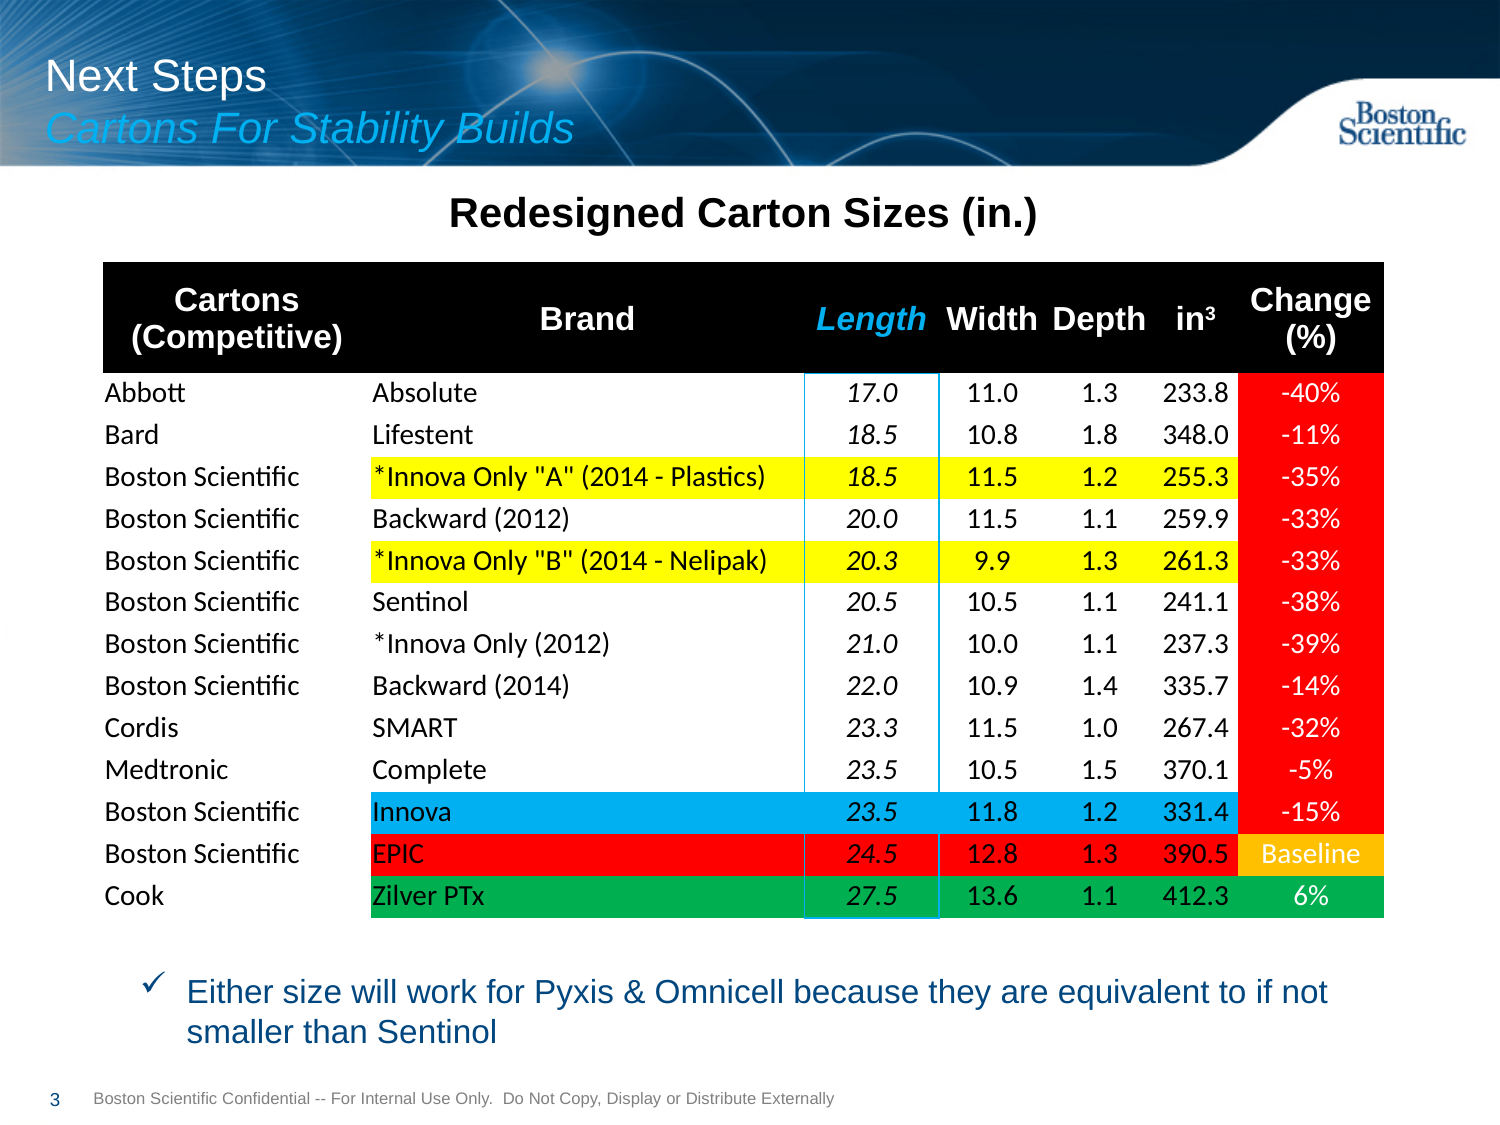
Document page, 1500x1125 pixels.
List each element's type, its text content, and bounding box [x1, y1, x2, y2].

table_cell Width [939, 262, 1046, 373]
table_cell 10.9 [940, 666, 1046, 708]
table_cell Boston Scientific [103, 834, 371, 876]
table_cell 10.5 [940, 583, 1046, 625]
table_cell in3 [1154, 262, 1238, 373]
table_cell -38% [1238, 583, 1384, 625]
table_cell Complete [371, 750, 804, 792]
table_cell Brand [371, 262, 804, 373]
table_cell Backward (2014) [371, 666, 804, 708]
table_cell 12.8 [940, 834, 1046, 876]
table_cell Bard [103, 415, 371, 457]
table_cell -39% [1238, 625, 1384, 666]
table_cell 18.5 [805, 415, 938, 457]
table_cell *Innova Only "B" (2014 - Nelipak) [371, 541, 804, 583]
table_cell Depth [1046, 262, 1154, 373]
table_cell 20.3 [805, 541, 938, 583]
table_cell -32% [1238, 708, 1384, 750]
table_cell Cordis [103, 708, 371, 750]
table_cell 24.5 [805, 834, 938, 876]
table_cell 13.6 [940, 876, 1046, 918]
table_cell 17.0 [805, 374, 938, 415]
table_cell Baseline [1238, 834, 1384, 876]
table_cell *Innova Only "A" (2014 - Plastics) [371, 457, 804, 499]
table_cell 237.3 [1154, 625, 1238, 666]
table_cell Boston Scientific [103, 583, 371, 625]
table_cell Change (%) [1238, 262, 1384, 373]
table_cell 11.5 [940, 457, 1046, 499]
table_cell Cartons (Competitive) [103, 262, 371, 373]
text_box Either size will work for Pyxis & Omnicell because they are equivalent to if not smaller than Sentinol [125, 962, 1363, 1057]
table_cell Medtronic [103, 750, 371, 792]
table_cell 1.5 [1046, 750, 1154, 792]
table_cell 1.3 [1046, 373, 1154, 415]
table_cell 1.2 [1046, 457, 1154, 499]
table_cell Boston Scientific [103, 666, 371, 708]
table_cell 233.8 [1154, 373, 1238, 415]
table_cell -40% [1238, 373, 1384, 415]
table_cell 20.0 [805, 499, 938, 541]
table_cell -5% [1238, 750, 1384, 792]
table_cell Boston Scientific [103, 792, 371, 834]
table_cell EPIC [371, 834, 804, 876]
title Next Steps Cartons For Stability Builds [29, 37, 1105, 161]
table_cell 1.3 [1046, 541, 1154, 583]
table_cell 23.5 [805, 750, 938, 792]
table_cell Lifestent [371, 415, 804, 457]
table_cell 267.4 [1154, 708, 1238, 750]
table_cell Backward (2012) [371, 499, 804, 541]
table_cell 1.1 [1046, 583, 1154, 625]
table_cell *Innova Only (2012) [371, 625, 804, 666]
table_cell 1.2 [1046, 792, 1154, 834]
table_cell -33% [1238, 541, 1384, 583]
table_cell -11% [1238, 415, 1384, 457]
table_cell 255.3 [1154, 457, 1238, 499]
table_cell 1.4 [1046, 666, 1154, 708]
table_cell 1.0 [1046, 708, 1154, 750]
table_cell Abbott [103, 373, 371, 415]
table_cell 21.0 [805, 625, 938, 666]
table_cell 20.5 [805, 583, 938, 625]
table_cell 1.1 [1046, 625, 1154, 666]
table_cell -15% [1238, 792, 1384, 834]
table_cell 9.9 [940, 541, 1046, 583]
table_cell 370.1 [1154, 750, 1238, 792]
table_cell Length [804, 262, 939, 373]
table_cell Boston Scientific [103, 625, 371, 666]
table_cell 23.5 [805, 792, 938, 834]
table_cell 27.5 [805, 876, 938, 917]
table_cell 11.5 [940, 499, 1046, 541]
table_cell Boston Scientific [103, 457, 371, 499]
table_cell 335.7 [1154, 666, 1238, 708]
table_cell 412.3 [1154, 876, 1238, 918]
table_cell 1.1 [1046, 499, 1154, 541]
table_cell -14% [1238, 666, 1384, 708]
table_cell 10.5 [940, 750, 1046, 792]
table_cell Sentinol [371, 583, 804, 625]
table_header Redesigned Carton Sizes (in.) [103, 163, 1384, 262]
table_cell 348.0 [1154, 415, 1238, 457]
table_cell Boston Scientific [103, 499, 371, 541]
table_cell Zilver PTx [371, 876, 804, 918]
table_cell 1.3 [1046, 834, 1154, 876]
table_cell Cook [103, 876, 371, 918]
table_cell Absolute [371, 373, 804, 415]
table_cell 18.5 [805, 457, 938, 499]
table_cell Innova [371, 792, 804, 834]
table_cell 11.5 [940, 708, 1046, 750]
table_cell 259.9 [1154, 499, 1238, 541]
table_cell Boston Scientific [103, 541, 371, 583]
picture [0, 0, 1500, 1125]
table_cell 1.8 [1046, 415, 1154, 457]
table_cell 6% [1238, 876, 1384, 918]
table_cell -35% [1238, 457, 1384, 499]
table_cell 261.3 [1154, 541, 1238, 583]
table_cell 11.0 [940, 373, 1046, 415]
table_cell 241.1 [1154, 583, 1238, 625]
table_cell 23.3 [805, 708, 938, 750]
table_cell 11.8 [940, 792, 1046, 834]
table_cell 390.5 [1154, 834, 1238, 876]
table_cell -33% [1238, 499, 1384, 541]
table_cell 22.0 [805, 666, 938, 708]
table_cell 1.1 [1046, 876, 1154, 918]
table_cell 10.8 [940, 415, 1046, 457]
table_cell 10.0 [940, 625, 1046, 666]
table_cell SMART [371, 708, 804, 750]
table_cell 331.4 [1154, 792, 1238, 834]
